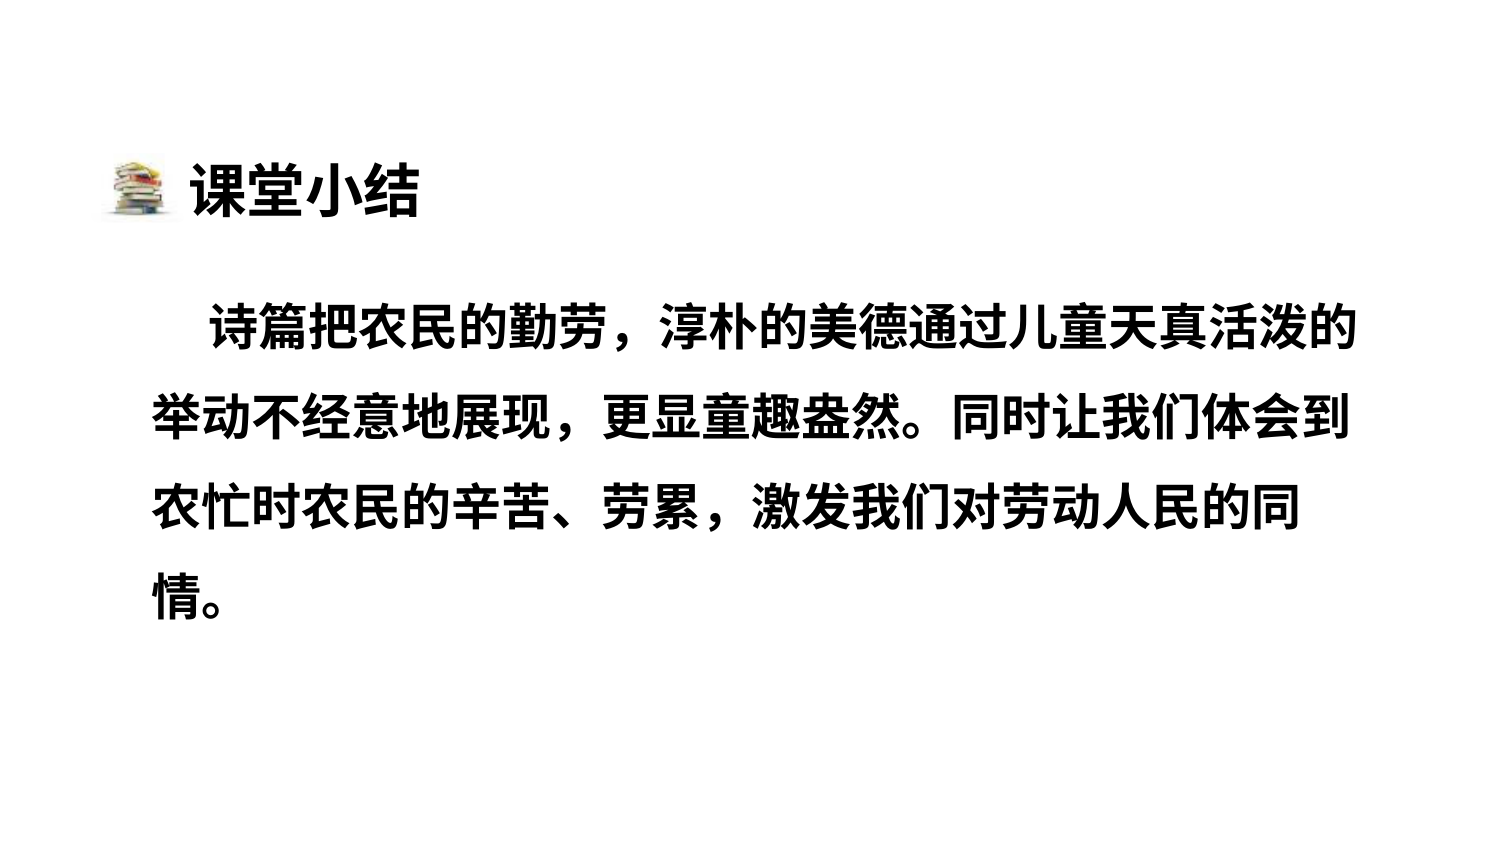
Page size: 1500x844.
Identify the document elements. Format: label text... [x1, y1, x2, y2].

text_box 诗篇把农民的勤劳，淳朴的美德通过儿童天真活泼的举动不经意地展现，更显童趣盎然。同时让我们体会到农忙时农民的辛苦、劳累，激发我们对劳动人民的同情。 [136, 257, 1398, 633]
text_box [89, 146, 439, 233]
